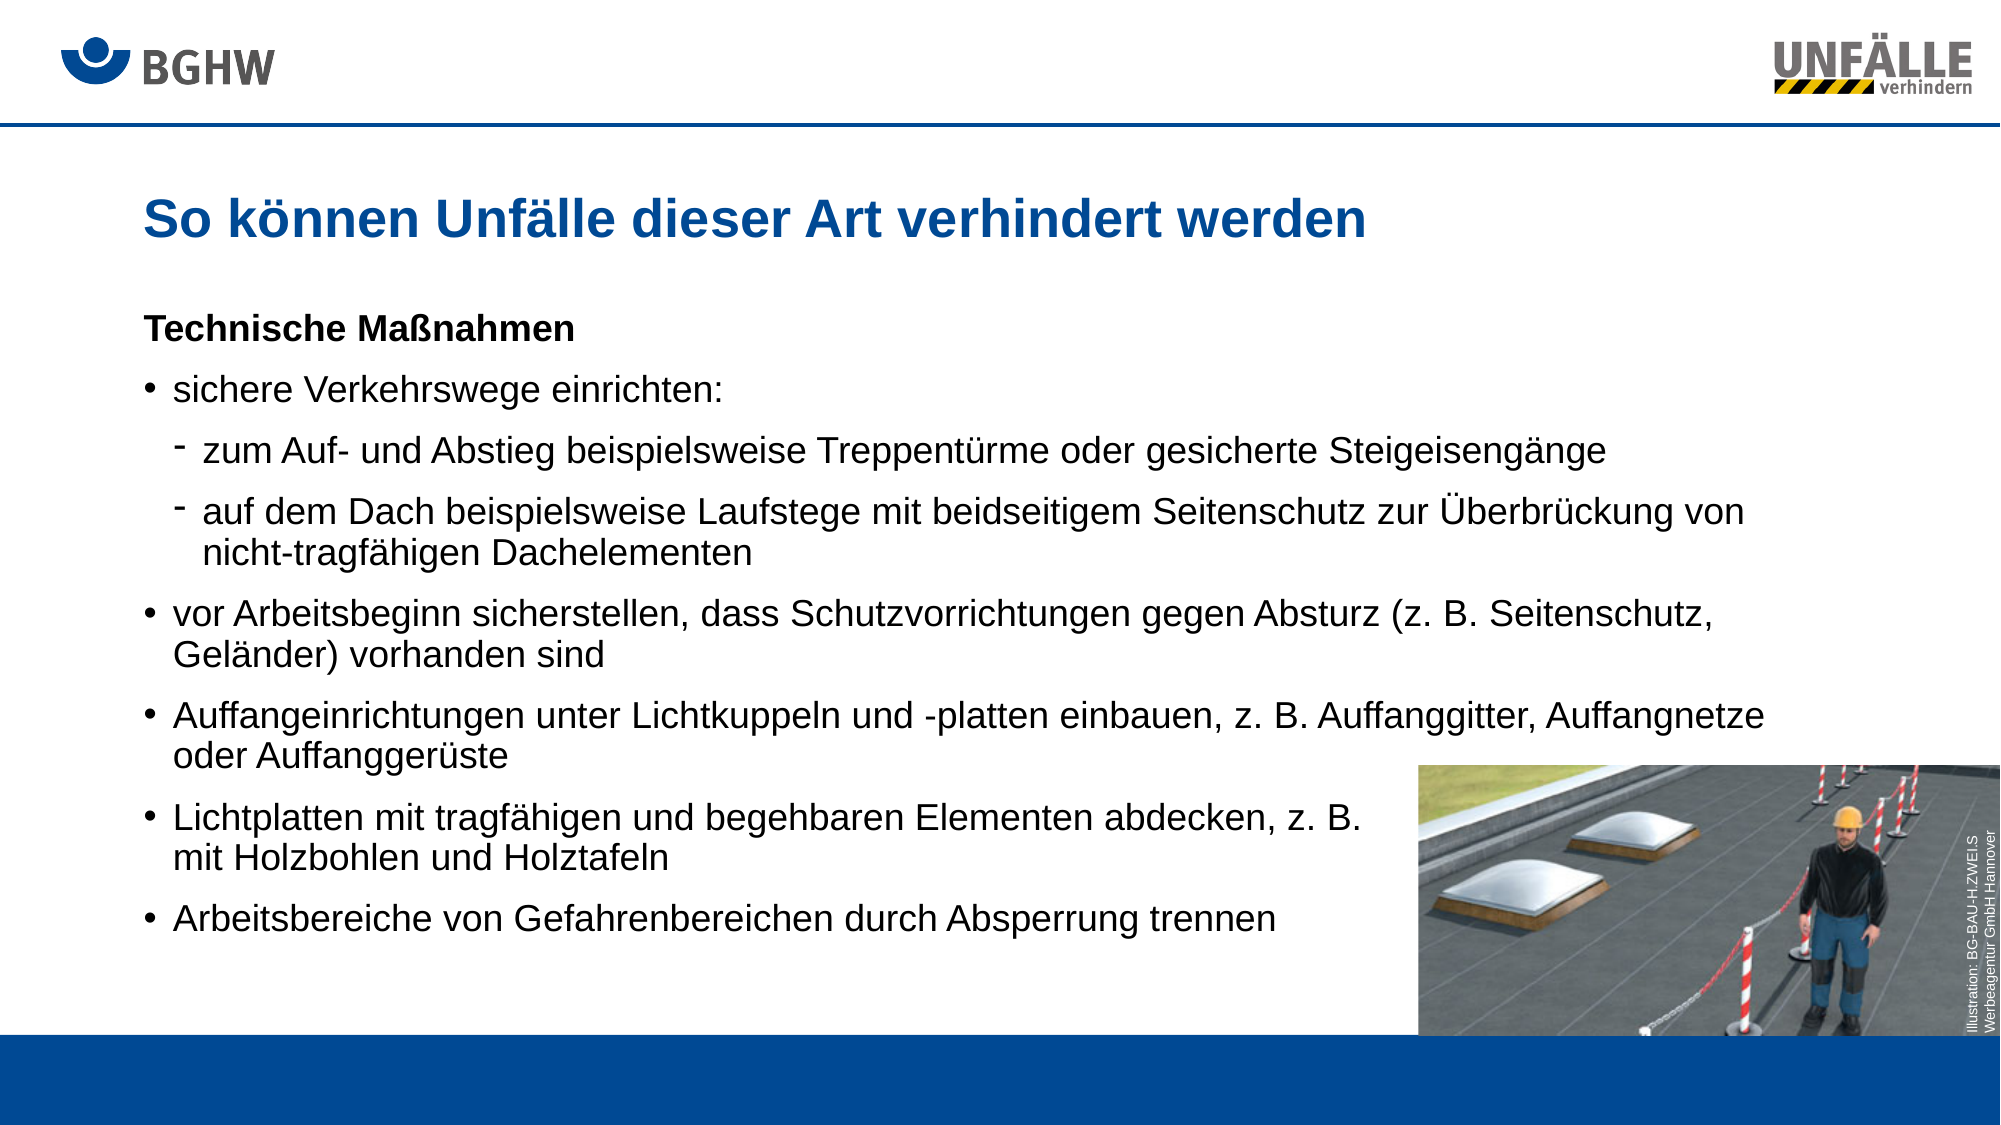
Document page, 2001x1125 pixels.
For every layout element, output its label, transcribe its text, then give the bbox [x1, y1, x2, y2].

list Technische Maßnahmen sichere Verkehrswege einrichten: zum Auf- und Abstieg beispielsweise Treppentürme oder gesicherte Steigeisengänge auf dem Dach beispielsweise Laufstege mit beidseitigem Seitenschutz zur Überbrückung von nicht-tragfähigen Dachelementen vor Arbeitsbeginn sicherstellen, dass Schutzvorrichtungen gegen Absturz (z. B. Seitenschutz, Geländer) vorhanden sind Auffangeinrichtungen unter Lichtkuppeln und -platten einbauen, z. B. Auffanggitter, Auffangnetze oder Auffanggerüste Lichtplatten mit tragfähigen und begehbaren Elementen abdecken, z. B. mit Holzbohlen und Holztafeln Arbeitsbereiche von Gefahrenbereichen durch Absperrung trennen [143, 308, 1857, 977]
picture [1766, 11, 1984, 107]
title So können Unfälle dieser Art verhindert werden [143, 190, 1857, 276]
picture [61, 37, 275, 85]
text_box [1418, 765, 2000, 1036]
